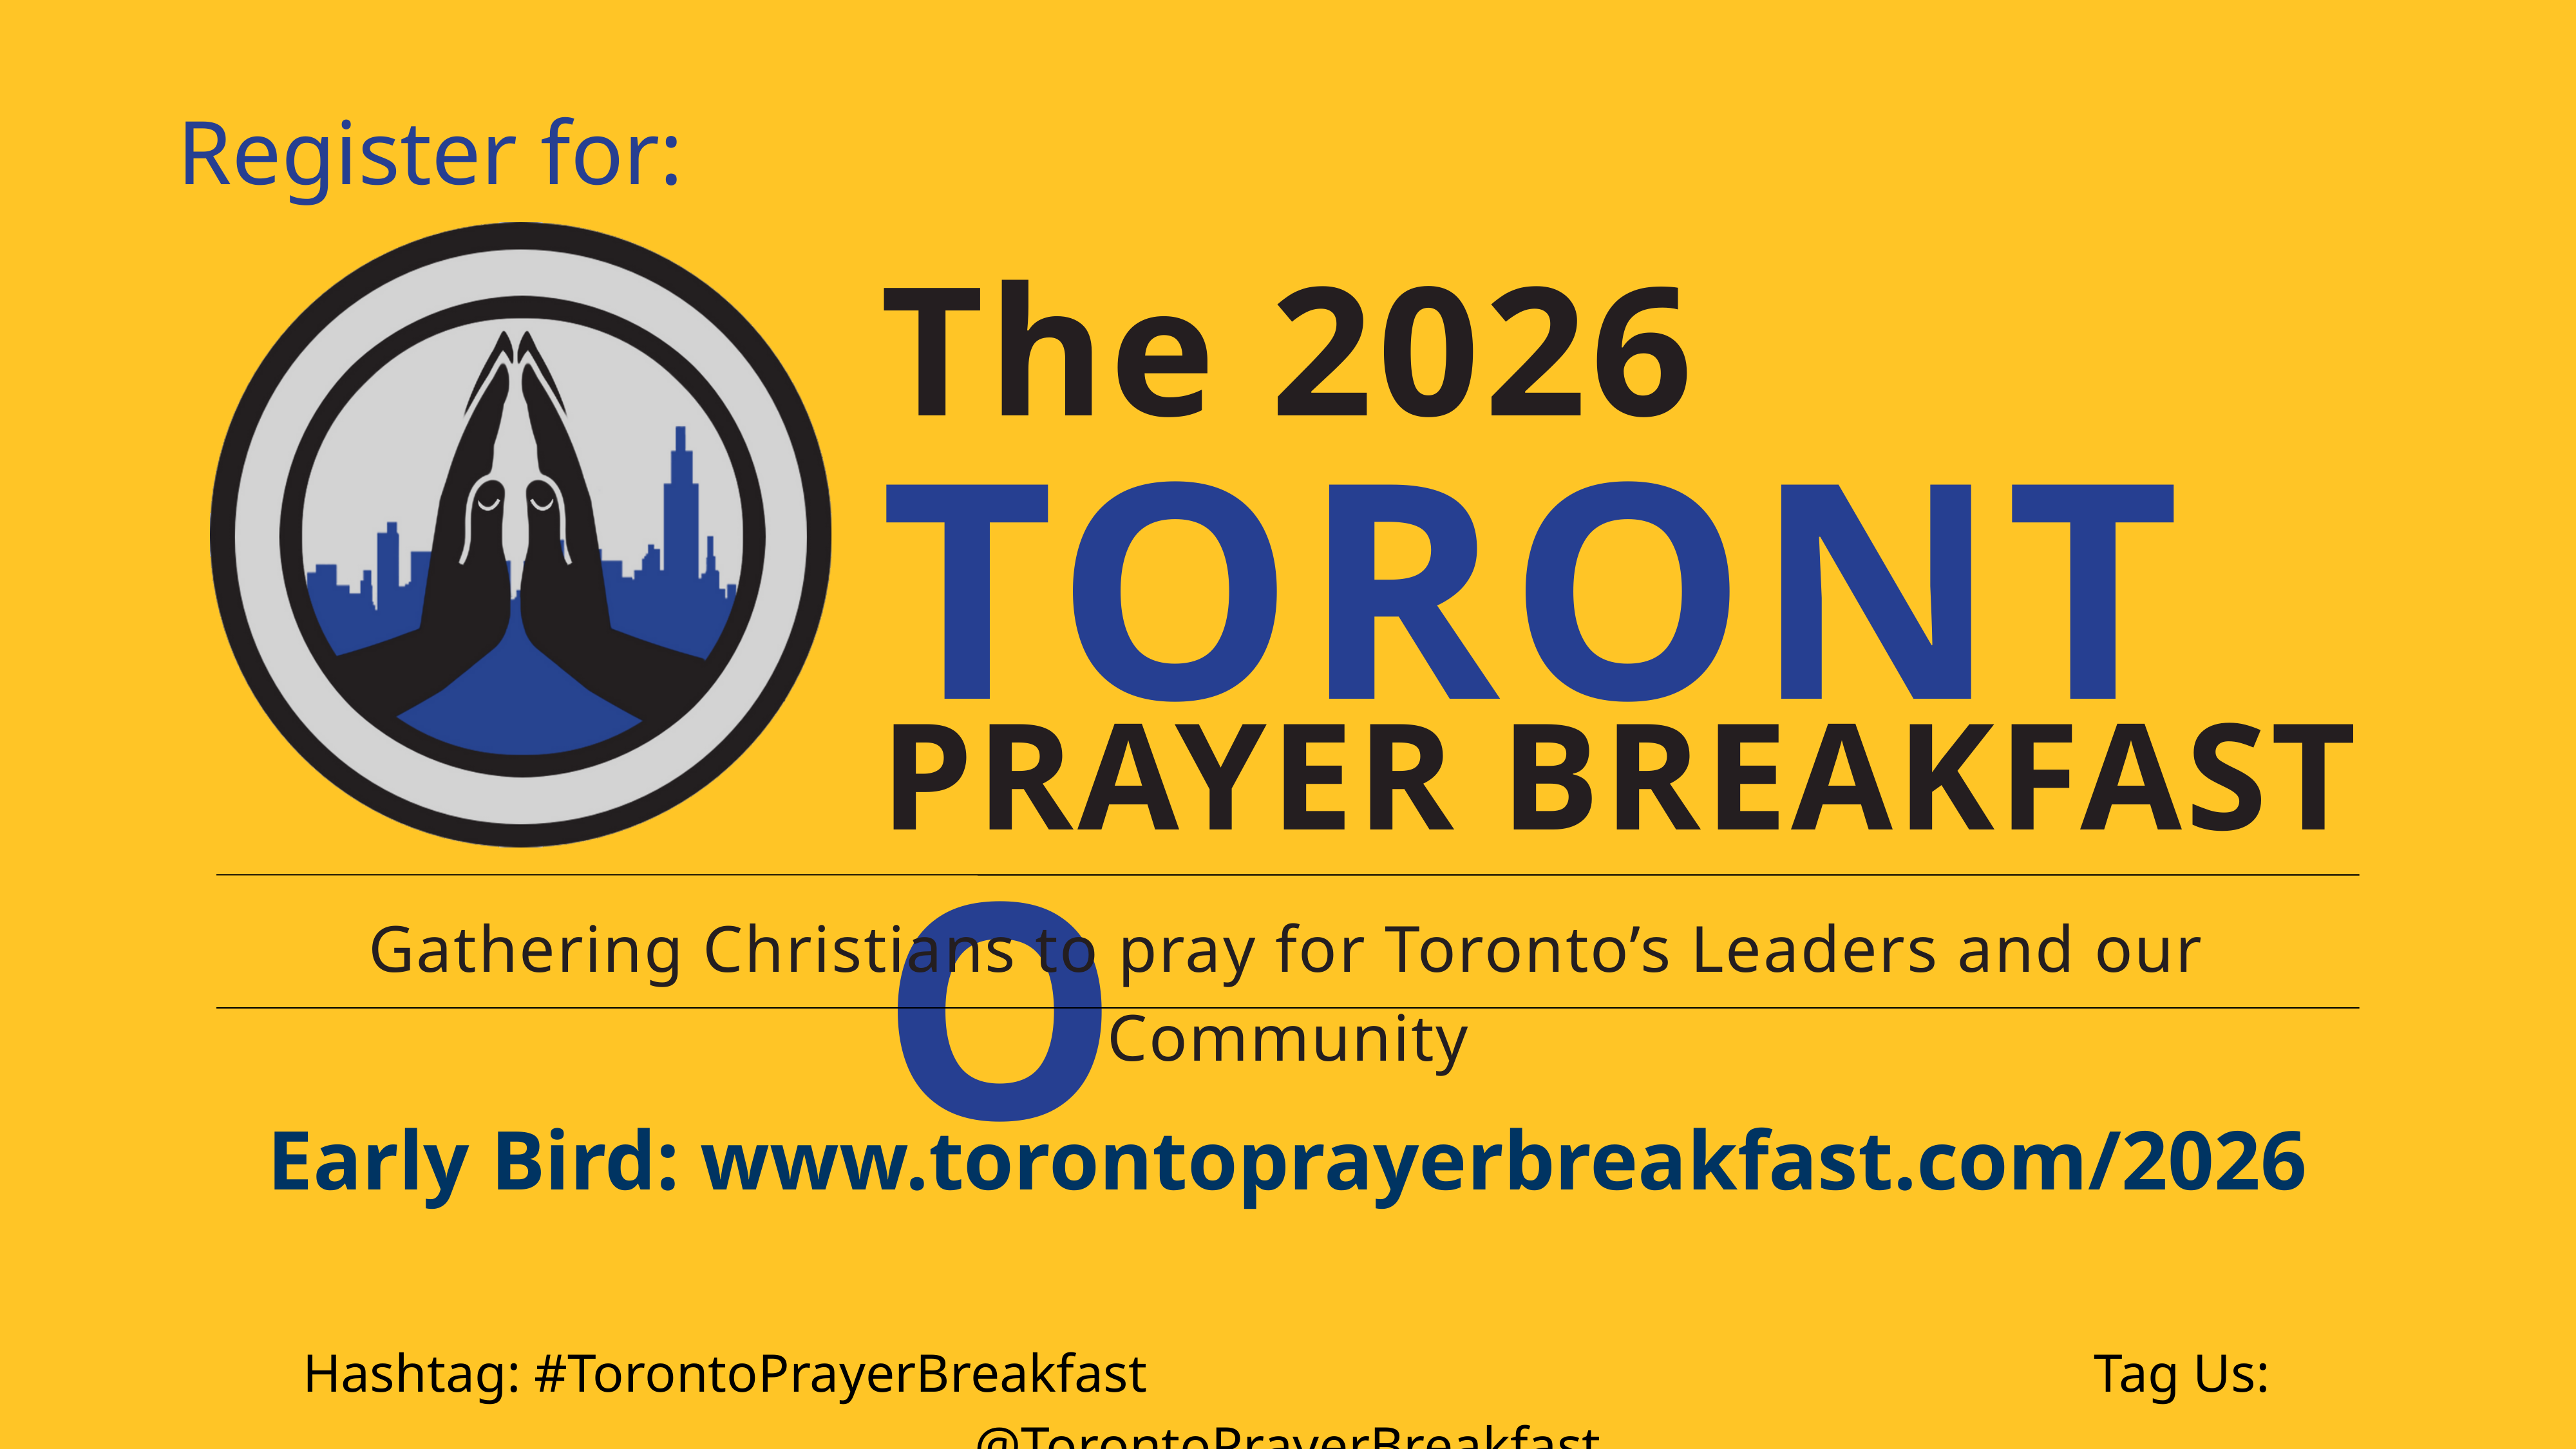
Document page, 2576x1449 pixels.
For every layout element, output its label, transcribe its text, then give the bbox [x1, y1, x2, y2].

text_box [209, 222, 2366, 1009]
text_box [292, 202, 318, 205]
text_box [1376, 1206, 1390, 1209]
text_box [426, 1206, 440, 1209]
text_box [1244, 1206, 1256, 1209]
text_box Hashtag: #TorontoPrayerBreakfast Tag Us: @TorontoPrayerBreakfast [0, 1330, 2576, 1449]
text_box Early Bird: www.torontoprayerbreakfast.com/2026 [210, 1092, 2366, 1206]
text_box Register for: [177, 79, 2399, 202]
